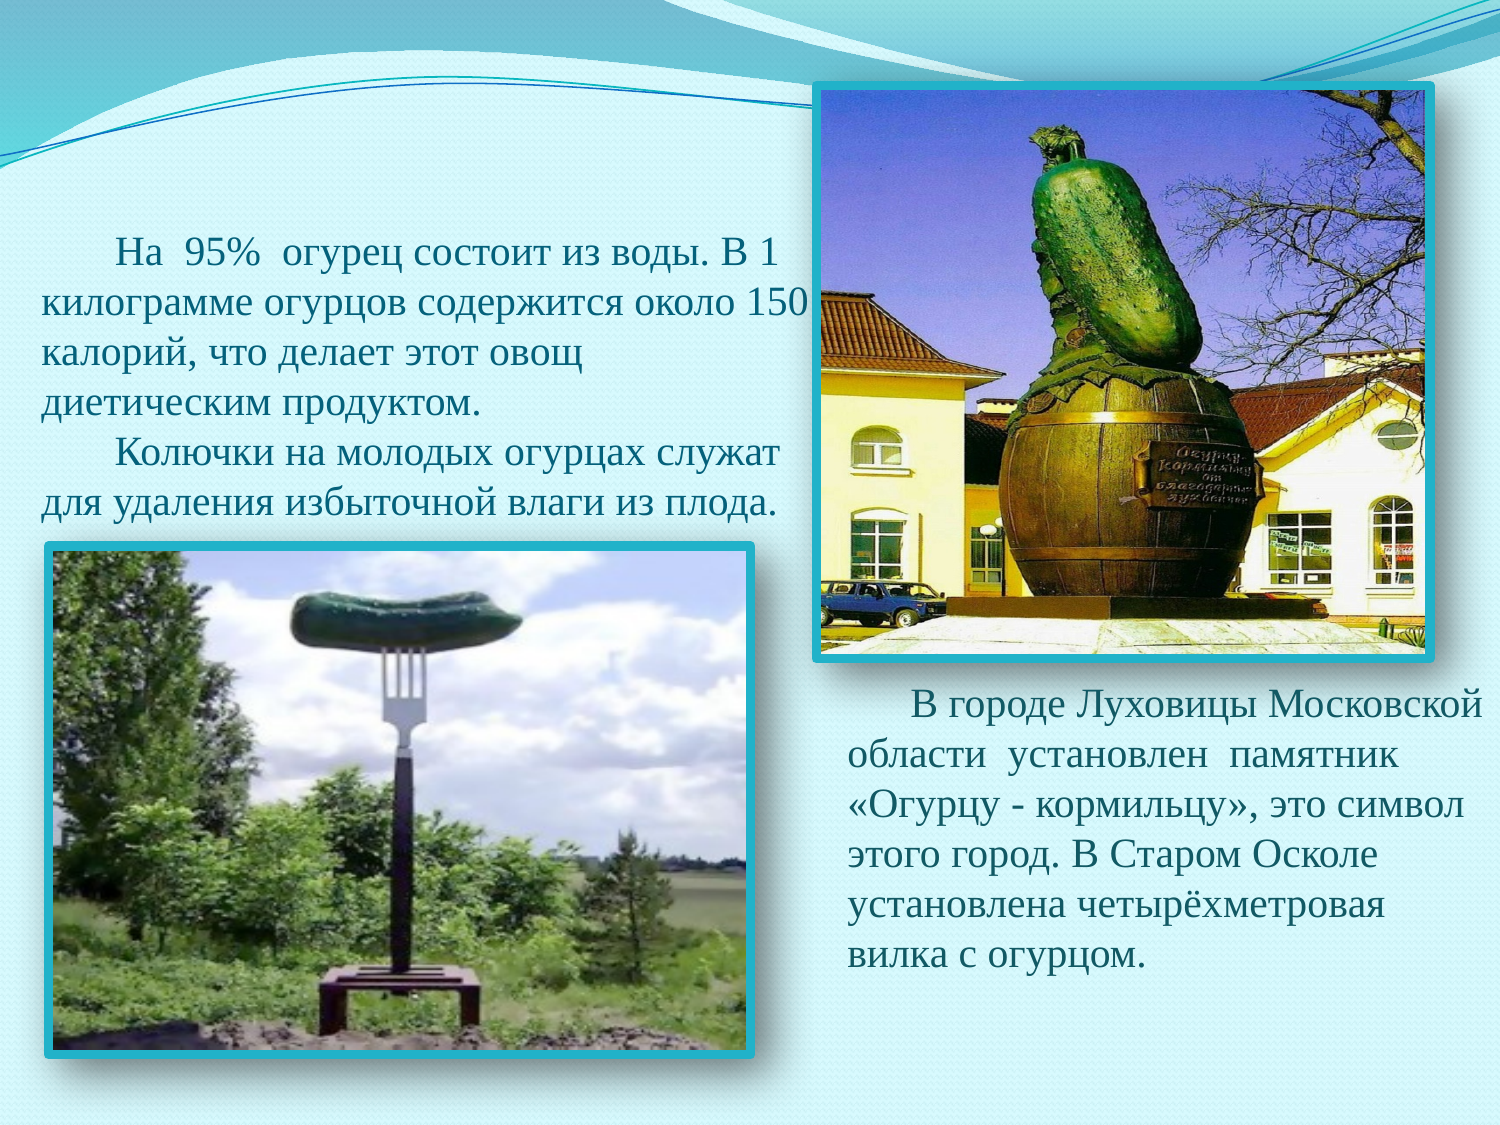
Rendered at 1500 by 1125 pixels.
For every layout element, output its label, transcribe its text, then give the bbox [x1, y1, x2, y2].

text_box В городе Луховицы Московской области установлен памятник «Огурцу - кормильцу», это символ этого город. В Старом Осколе установлена четырёхметровая вилка с огурцом. [832, 668, 1500, 984]
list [52, 550, 747, 1050]
picture [820, 89, 1426, 655]
title На 95% огурец состоит из воды. В 1 килограмме огурцов содержится около 150 калорий, что делает этот овощ диетическим продуктом. Колючки на молодых огурцах служат для удаления избыточной влаги из плода. [41, 160, 794, 542]
